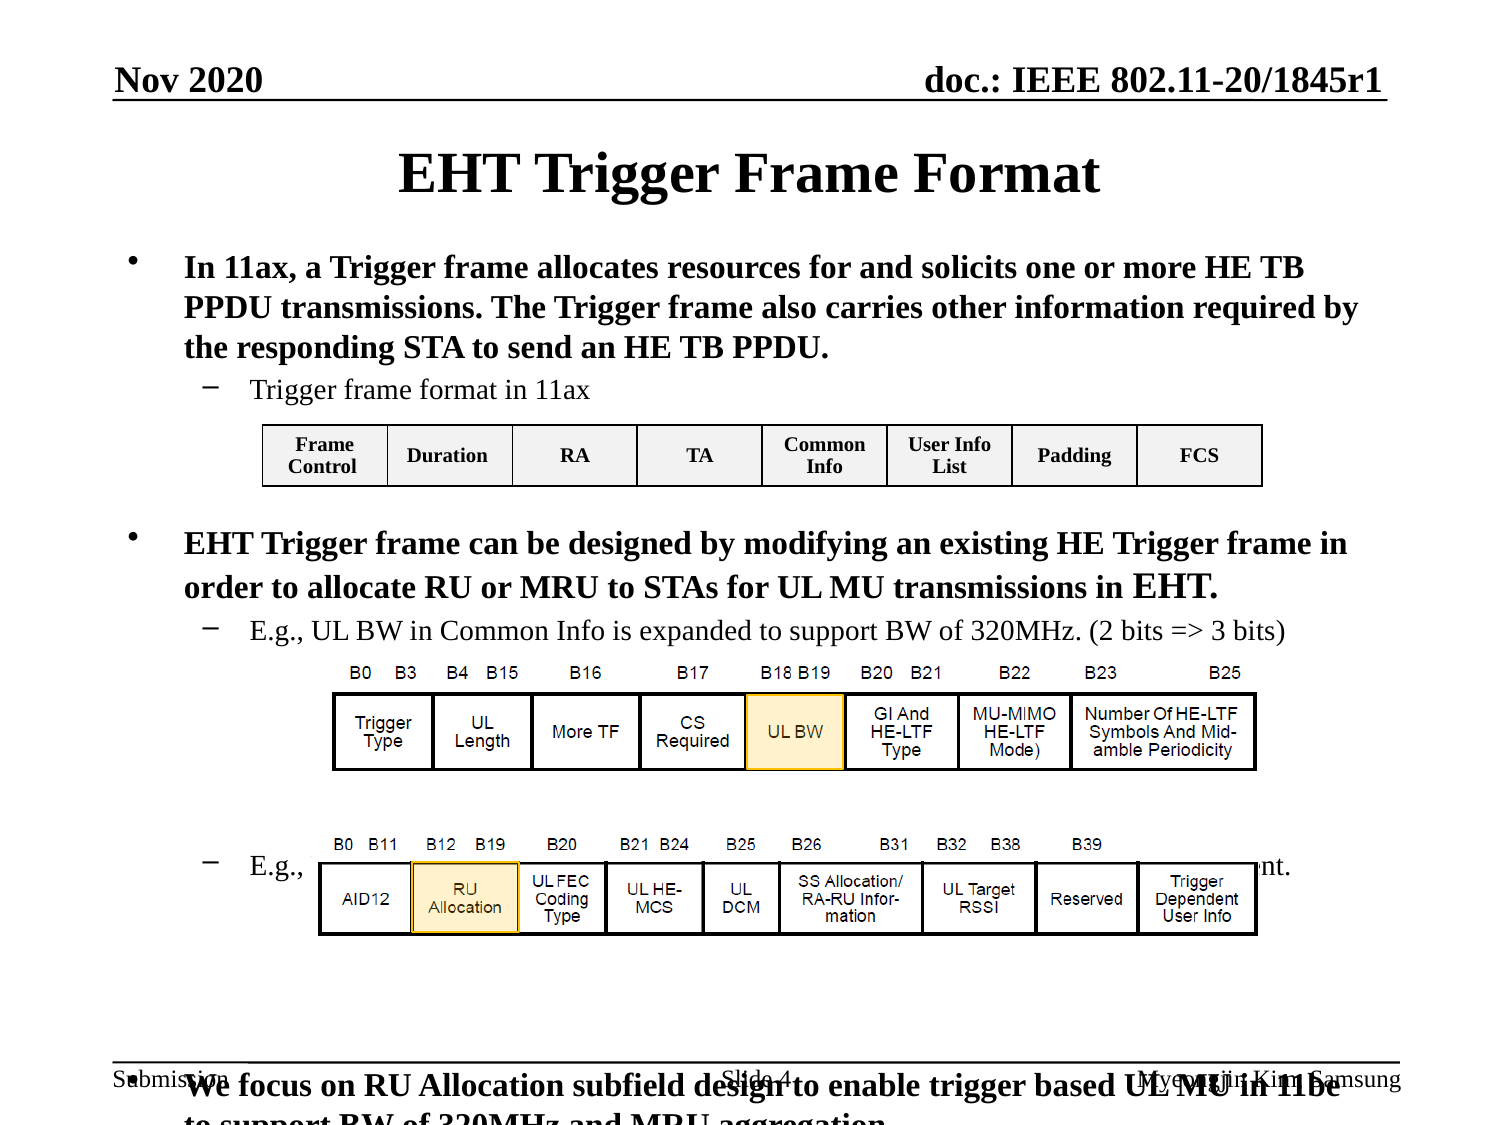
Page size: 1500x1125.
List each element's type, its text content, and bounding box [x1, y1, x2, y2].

slide_number Slide 4 [712, 1061, 800, 1093]
table_header FCS [1138, 426, 1261, 485]
footer Myeongjin Kim, Samsung [1130, 1061, 1402, 1093]
picture [324, 662, 1258, 775]
table_header TA [638, 426, 761, 485]
table_header RA [513, 426, 636, 485]
table_header Padding [1013, 426, 1136, 485]
table_header User Info List [888, 426, 1011, 485]
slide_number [114, 54, 309, 101]
list In 11ax, a Trigger frame allocates resources for and solicits one or more HE TB PPDU transmissions. The Trigger frame also carries other information required by the responding STA to send an HE TB PPDU. Trigger frame format in 11ax EHT Trigger frame can be designed by modifying an existing HE Trigger frame in order to allocate RU or MRU to STAs for UL MU transmissions in EHT. E.g., UL BW in Common Info is expanded to support BW of 320MHz. (2 bits => 3 bits) E.g., RU Allocation subfield in User Info field is expanded to indicate MRU assignment. We focus on RU Allocation subfield design to enable trigger based UL MU in 11be to support BW of 320MHz and MRU aggregation. [112, 237, 1388, 1001]
picture [312, 835, 1259, 938]
table_header Frame Control [263, 426, 387, 485]
title EHT Trigger Frame Format [112, 112, 1388, 226]
table_header Common Info [763, 426, 886, 485]
table_header Duration [388, 426, 512, 485]
